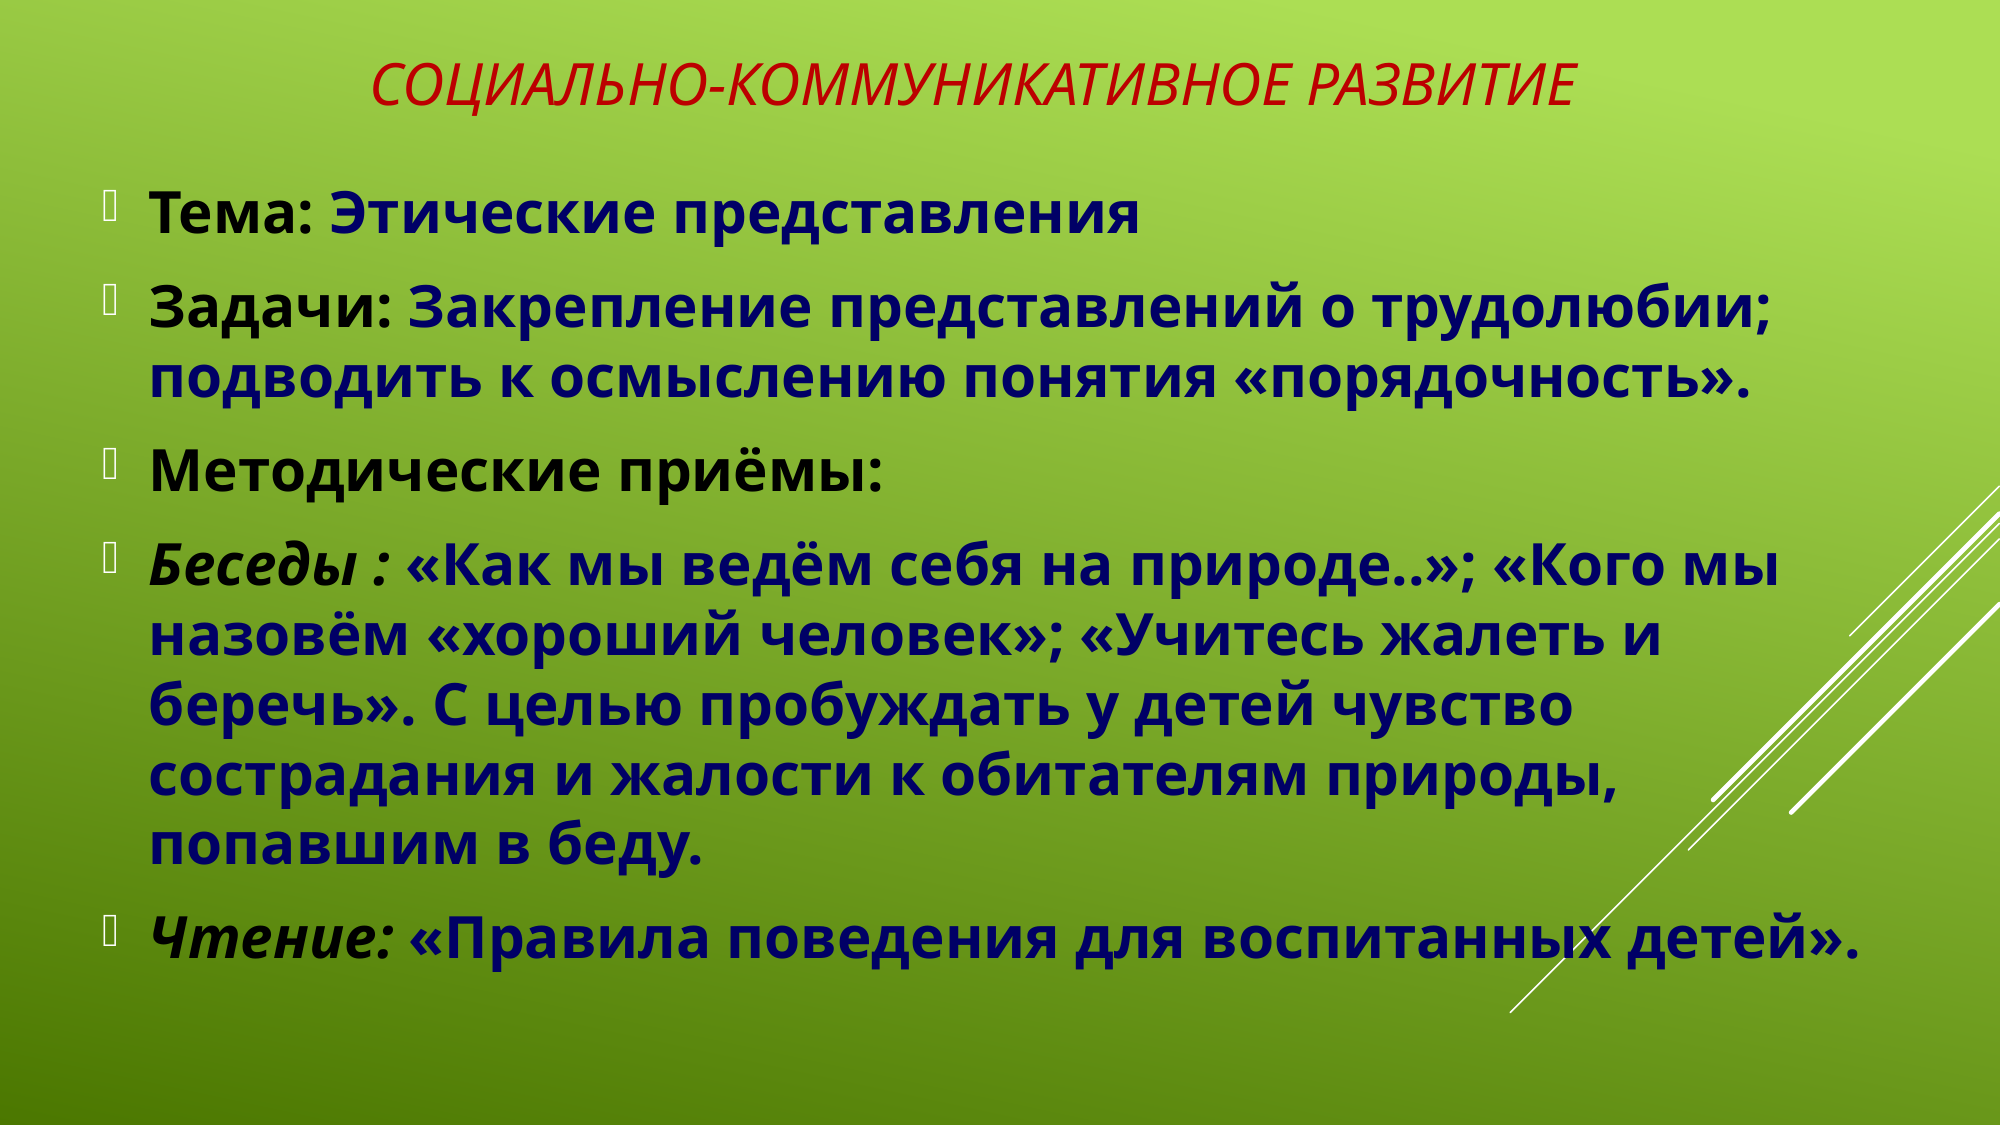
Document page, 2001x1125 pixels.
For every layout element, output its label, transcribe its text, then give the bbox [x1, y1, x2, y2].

text_box СОЦИАЛЬНО-КОММУНИКАТИВНОЕ РАЗВИТИЕ [273, 53, 1674, 180]
list Тема: Этические представления Задачи: Закрепление представлений о трудолюбии; подводить к осмыслению понятия «порядочность». Методические приёмы: Беседы : «Как мы ведём себя на природе..»; «Кого мы назовём «хороший человек»; «Учитесь жалеть и беречь». С целью пробуждать у детей чувство сострадания и жалости к обитателям природы, попавшим в беду. Чтение: «Правила поведения для воспитанных детей». [87, 114, 1915, 1125]
